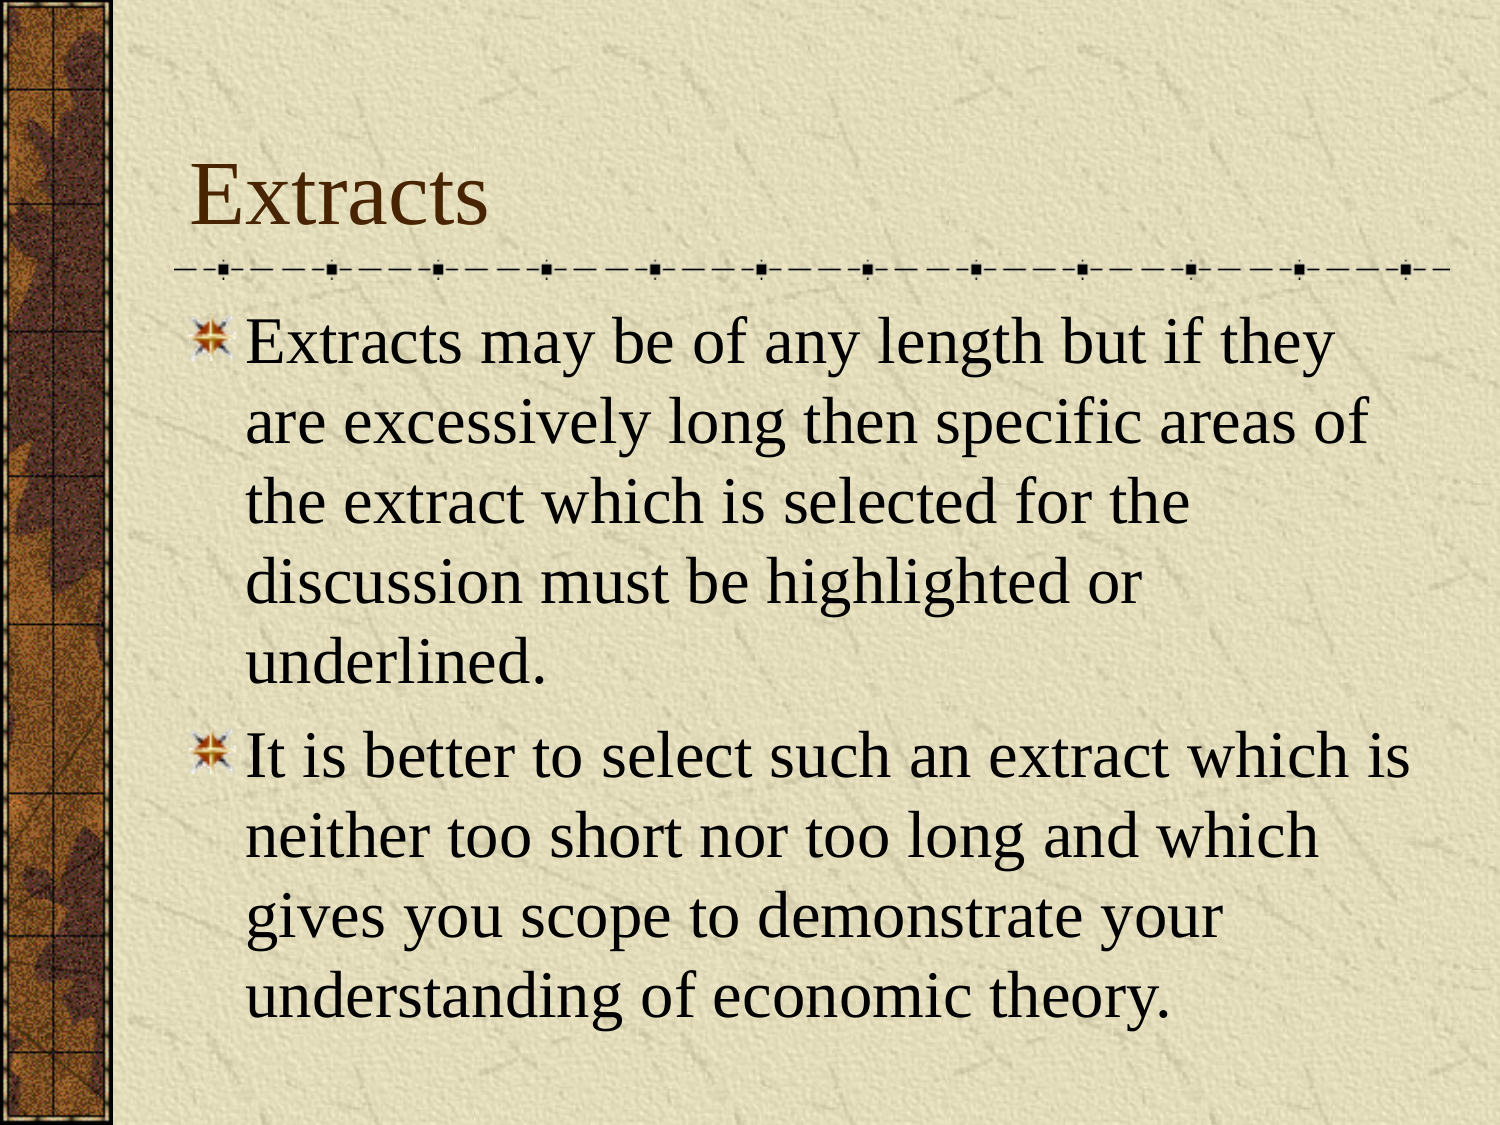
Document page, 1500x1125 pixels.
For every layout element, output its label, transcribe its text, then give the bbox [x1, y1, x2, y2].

picture [0, 0, 1500, 1125]
list Extracts may be of any length but if they are excessively long then specific areas of the extract which is selected for the discussion must be highlighted or underlined. It is better to select such an extract which is neither too short nor too long and which gives you scope to demonstrate your understanding of economic theory. [173, 289, 1449, 965]
title Extracts [174, 62, 1451, 251]
